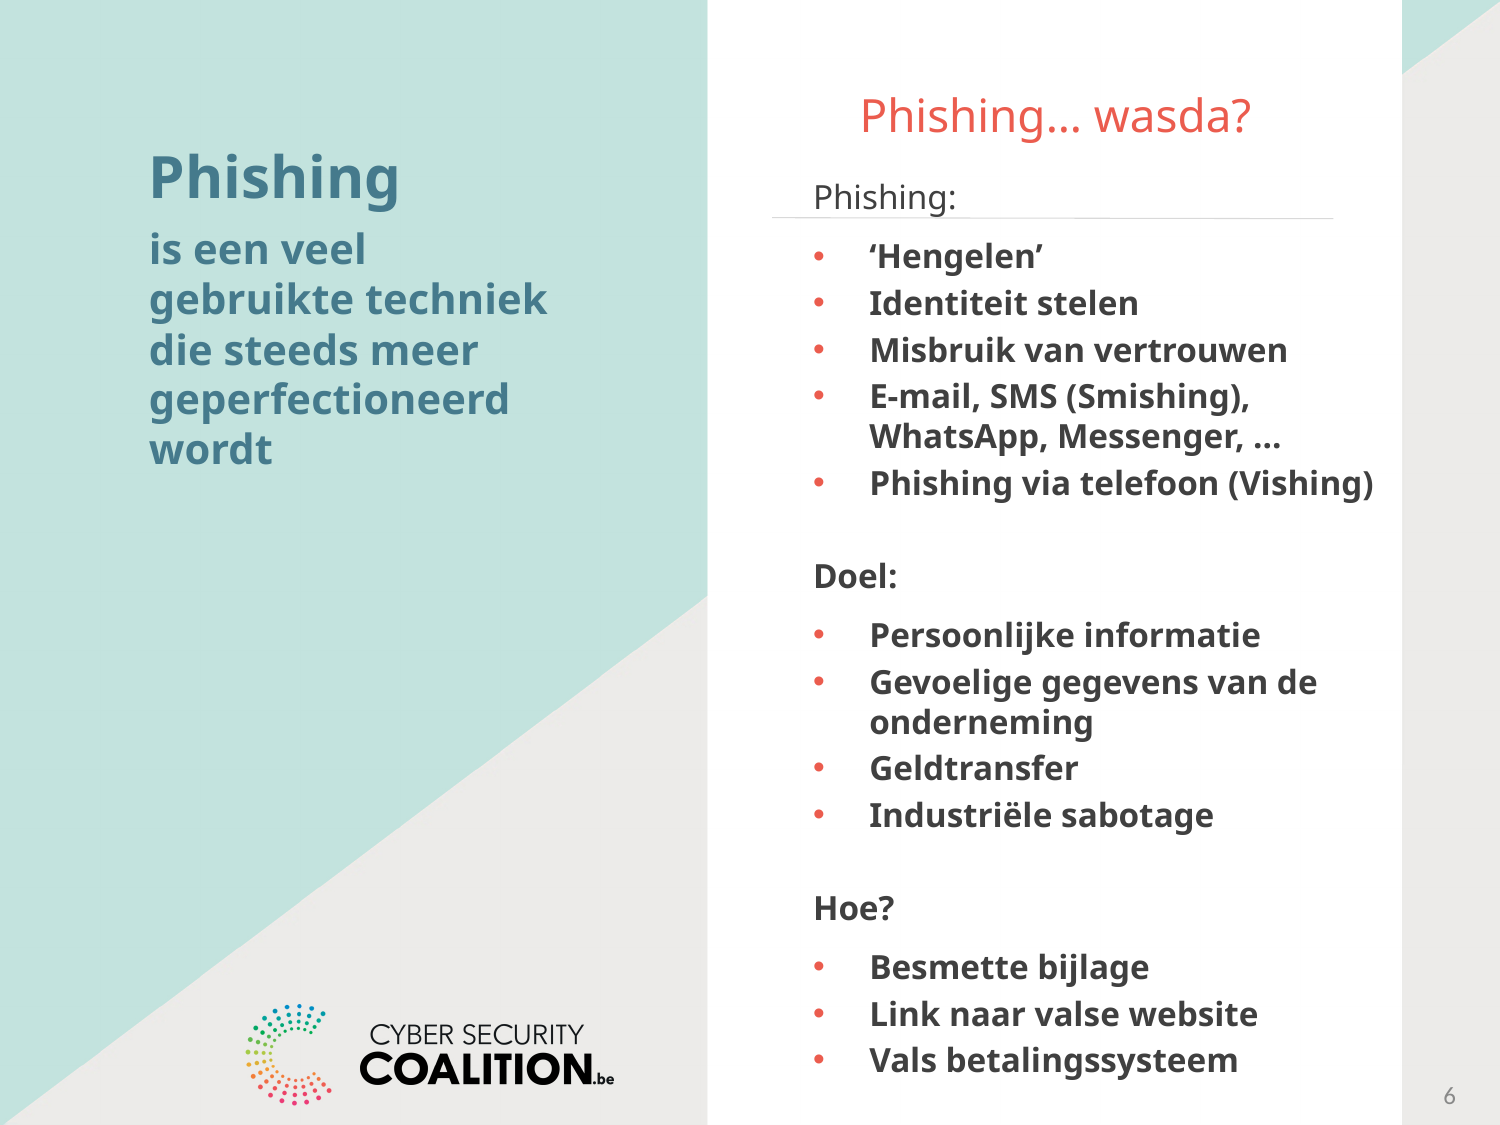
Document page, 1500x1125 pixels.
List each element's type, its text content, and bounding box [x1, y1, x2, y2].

text_box Phishing is een veel gebruikte techniek die steeds meer geperfectioneerd wordt [134, 133, 566, 481]
list Phishing: ‘Hengelen’ Identiteit stelen Misbruik van vertrouwen E-mail, SMS (Smishing), WhatsApp, Messenger, … Phishing via telefoon (Vishing) Doel: Persoonlijke informatie Gevoelige gegevens van de onderneming Geldtransfer Industriële sabotage Hoe? Besmette bijlage Link naar valse website Vals betalingssysteem [798, 169, 1442, 912]
title Phishing… wasda? [750, 67, 1362, 163]
picture [0, 0, 1500, 1125]
slide_number 6 [1400, 1063, 1500, 1125]
